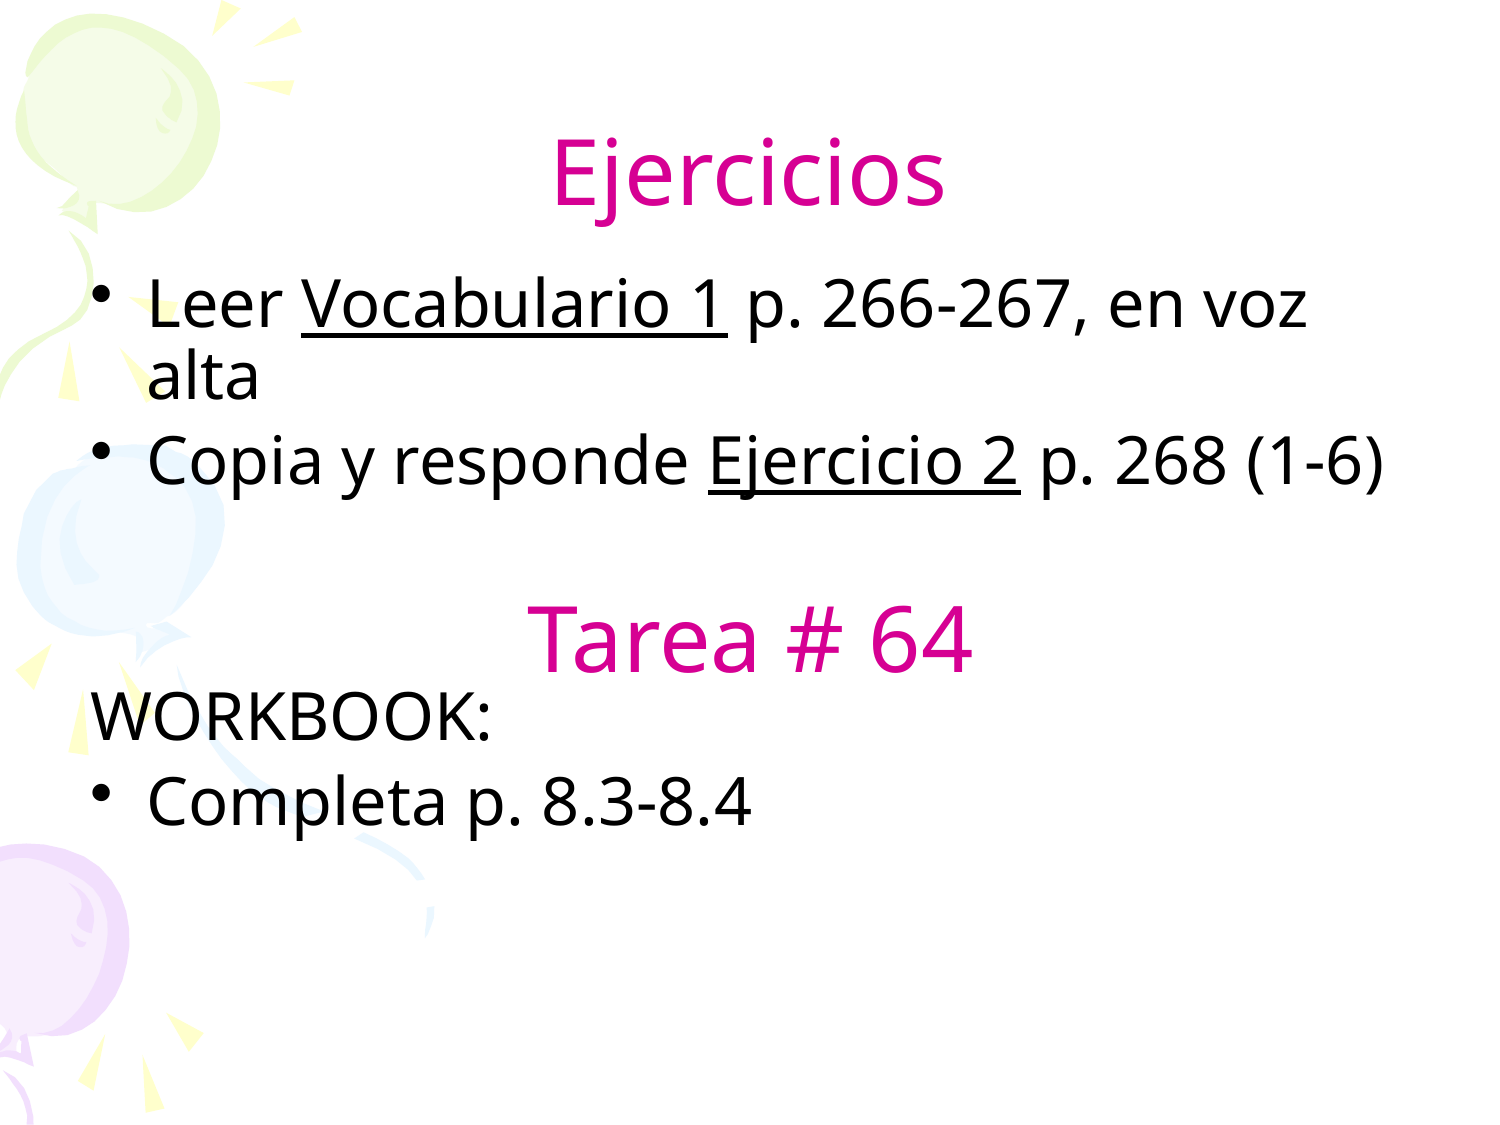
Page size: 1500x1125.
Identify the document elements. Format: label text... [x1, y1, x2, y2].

list Leer Vocabulario 1 p. 266-267, en voz alta Copia y responde Ejercicio 2 p. 268 (1-6) WORKBOOK: Completa p. 8.3-8.4 [75, 262, 1425, 484]
list Leer Vocabulario 1 p. 266-267, en voz alta Copia y responde Ejercicio 2 p. 268 (1-6) WORKBOOK: Completa p. 8.3-8.4 [75, 700, 1425, 1063]
title Ejercicios [72, 16, 1425, 233]
text_box Tarea # 64 [74, 484, 1428, 700]
